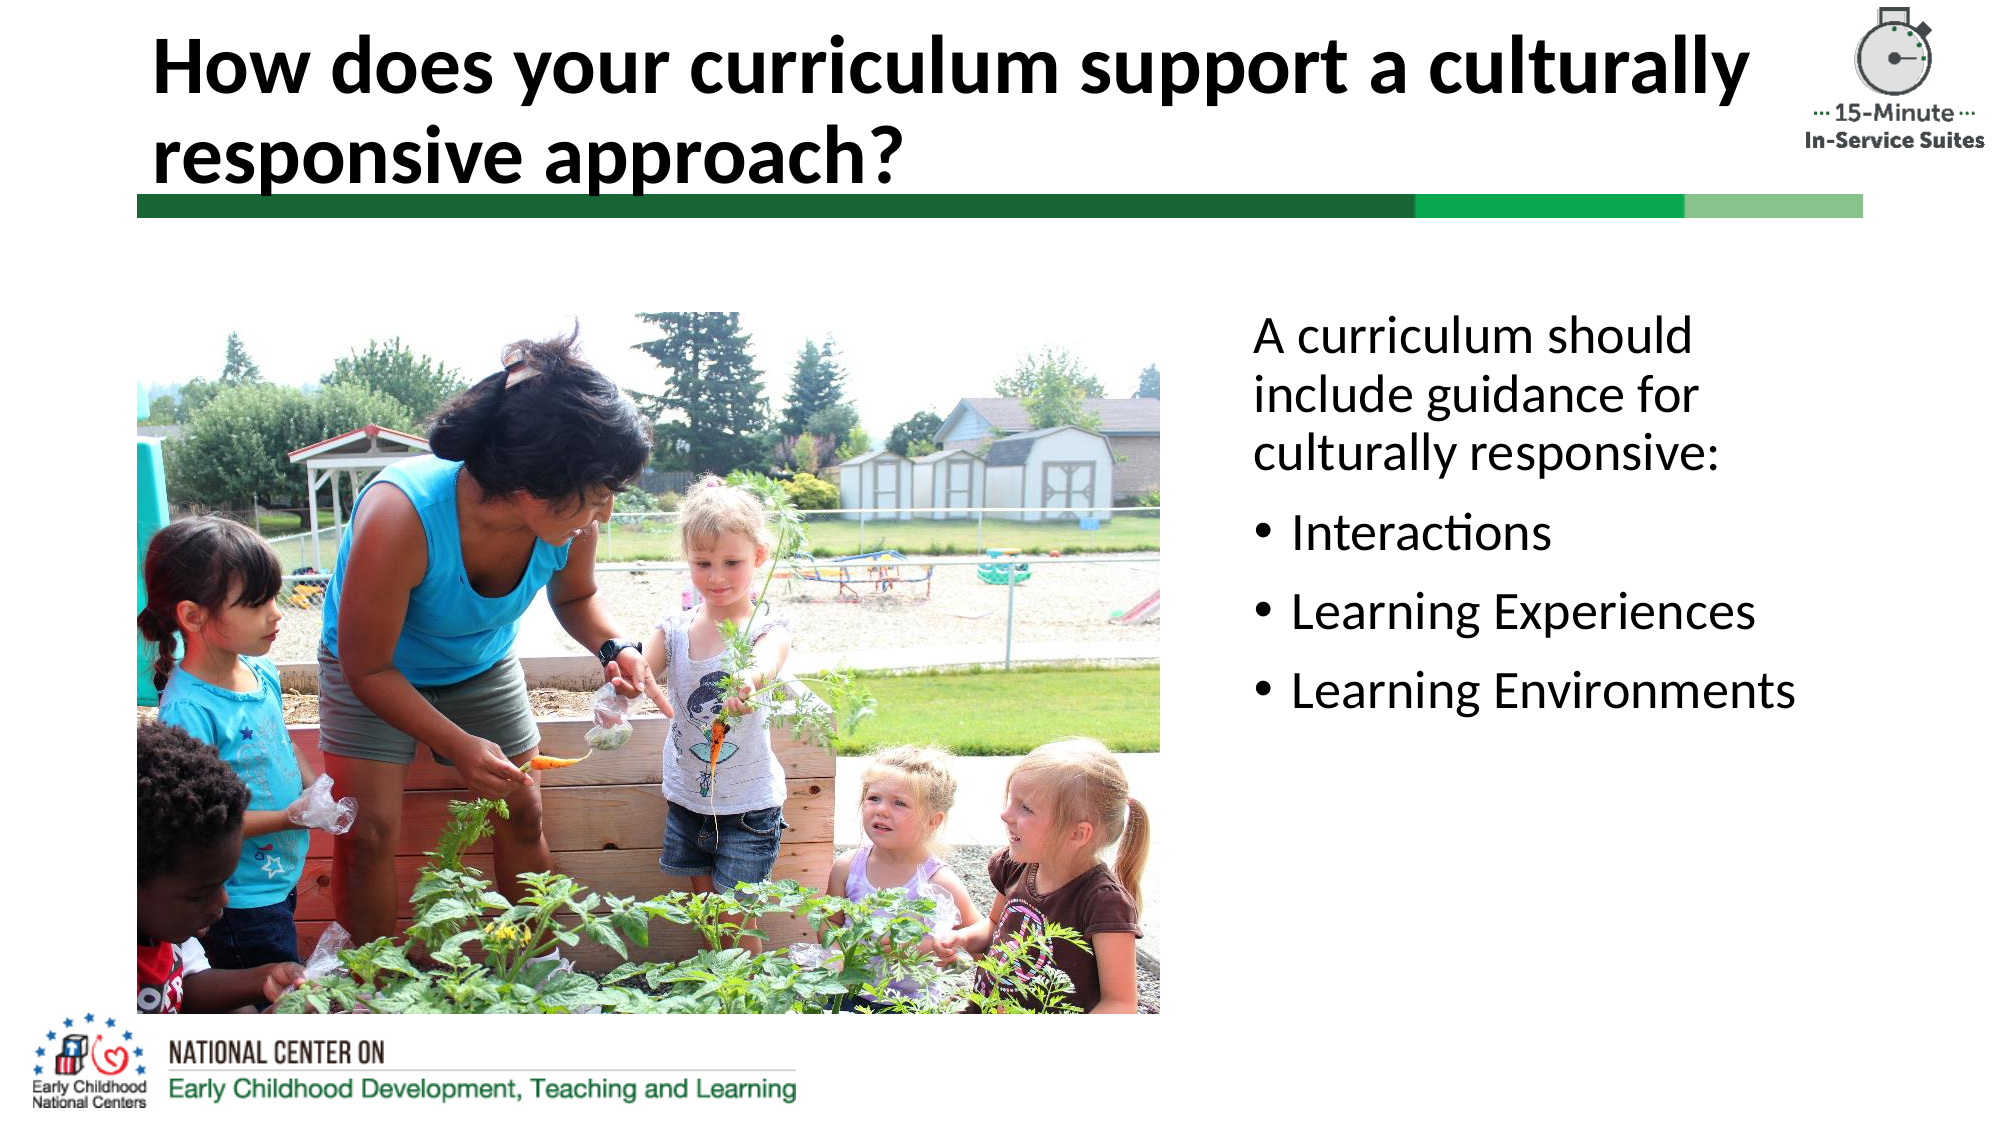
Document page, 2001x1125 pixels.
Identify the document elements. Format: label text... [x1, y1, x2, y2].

title How does your curriculum support a culturally responsive approach? [137, 3, 1863, 221]
picture [33, 1013, 796, 1108]
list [137, 312, 1160, 1014]
picture [1790, 0, 1999, 161]
list A curriculum should include guidance for culturally responsive: Interactions Learning Experiences Learning Environments [1238, 299, 1863, 1014]
